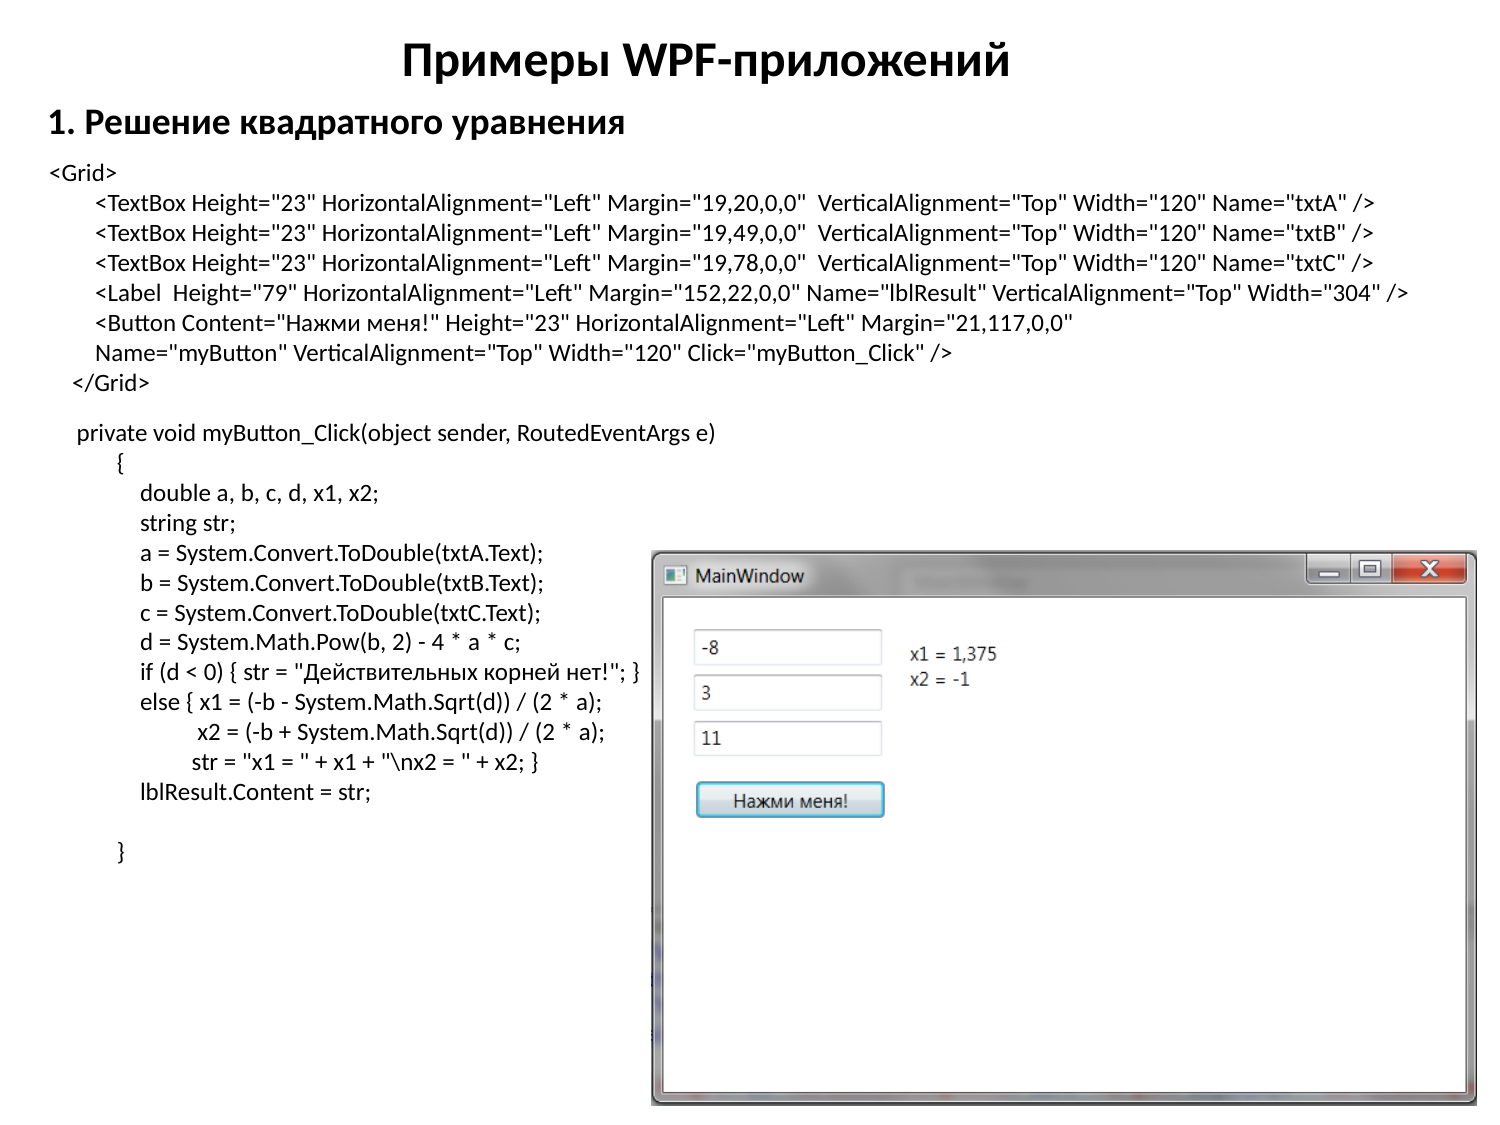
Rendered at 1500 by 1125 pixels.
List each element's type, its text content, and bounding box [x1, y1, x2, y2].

text_box 1. Решение квадратного уравнения [32, 89, 651, 150]
text_box Примеры WPF-приложений [387, 19, 1026, 94]
text_box private void myButton_Click(object sender, RoutedEventArgs e) { double a, b, c, d, x1, x2; string str; a = System.Convert.ToDouble(txtA.Text); b = System.Convert.ToDouble(txtB.Text); c = System.Convert.ToDouble(txtC.Text); d = System.Math.Pow(b, 2) - 4 * a * c; if (d < 0) { str = "Действительных корней нет!"; } else { x1 = (-b - System.Math.Sqrt(d)) / (2 * a); x2 = (-b + System.Math.Sqrt(d)) / (2 * a); str = "x1 = " + x1 + "\nx2 = " + x2; } lblResult.Content = str; } [56, 408, 733, 873]
text_box <Grid> <TextBox Height="23" HorizontalAlignment="Left" Margin="19,20,0,0" VerticalAlignment="Top" Width="120" Name="txtA" /> <TextBox Height="23" HorizontalAlignment="Left" Margin="19,49,0,0" VerticalAlignment="Top" Width="120" Name="txtB" /> <TextBox Height="23" HorizontalAlignment="Left" Margin="19,78,0,0" VerticalAlignment="Top" Width="120" Name="txtC" /> <Label Height="79" HorizontalAlignment="Left" Margin="152,22,0,0" Name="lblResult" VerticalAlignment="Top" Width="304" /> <Button Content="Нажми меня!" Height="23" HorizontalAlignment="Left" Margin="21,117,0,0" Name="myButton" VerticalAlignment="Top" Width="120" Click="myButton_Click" /> </Grid> [34, 148, 1427, 404]
picture [651, 550, 1477, 1106]
